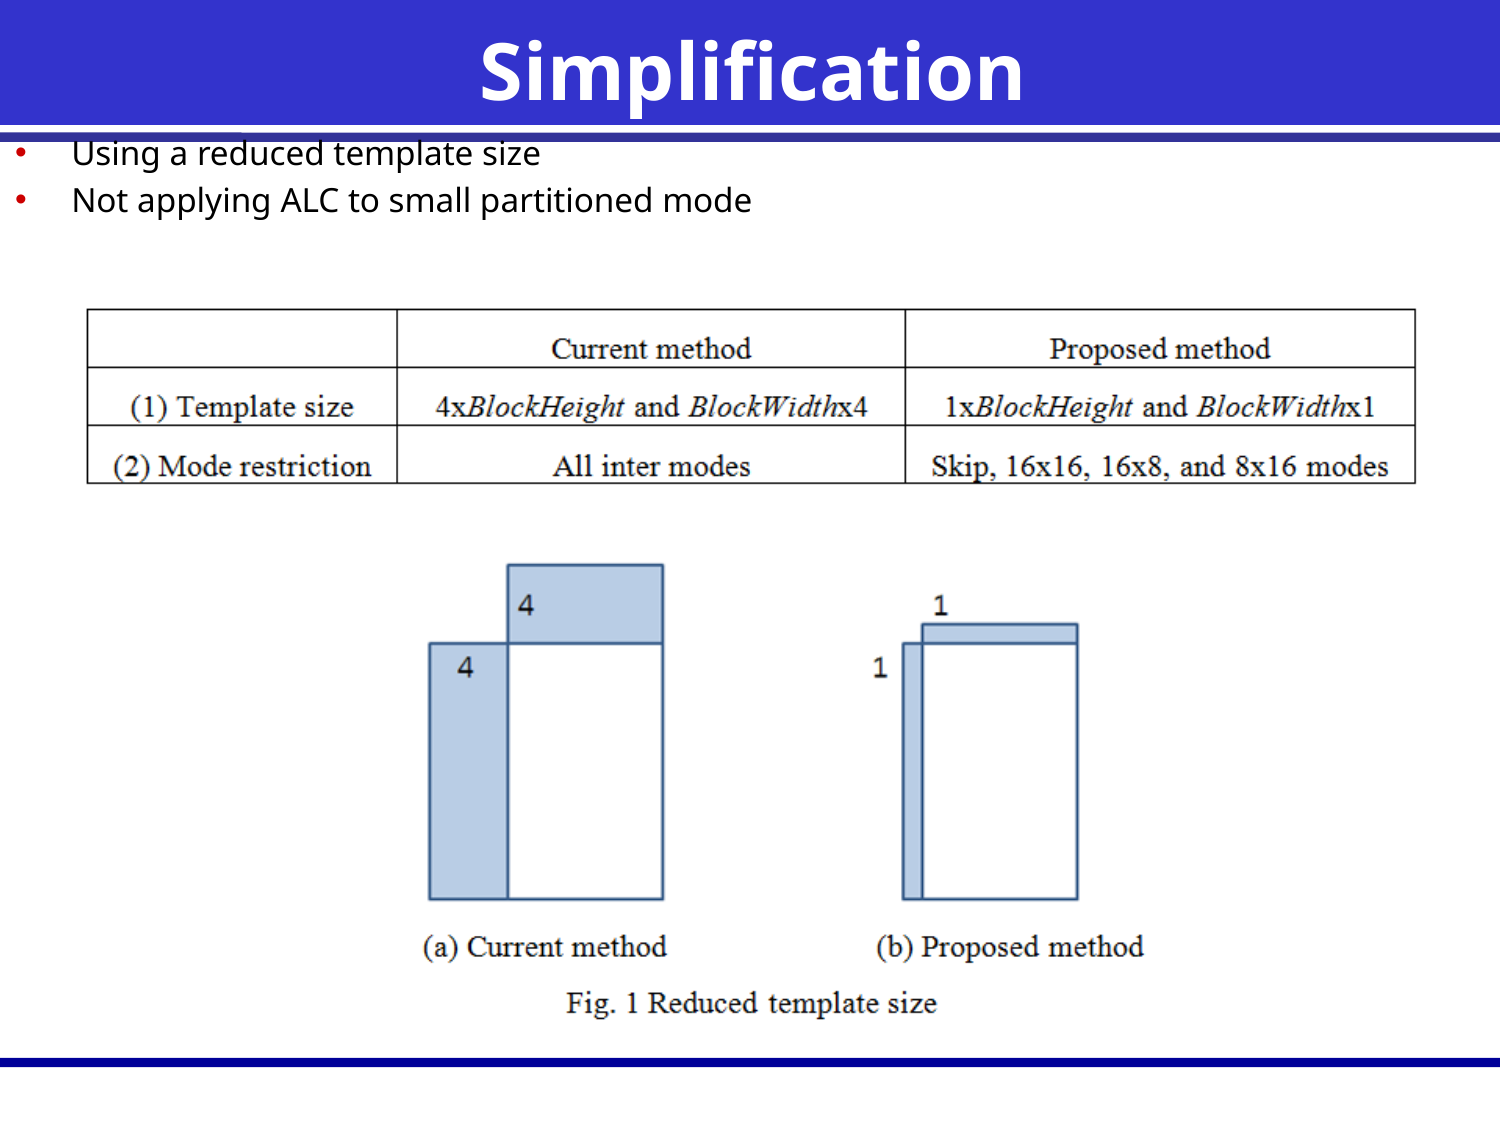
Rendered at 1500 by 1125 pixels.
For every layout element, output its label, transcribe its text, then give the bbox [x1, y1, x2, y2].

title Simplification [46, 12, 1460, 125]
picture [76, 298, 1424, 1032]
list Using a reduced template size Not applying ALC to small partitioned mode [0, 125, 1500, 1038]
